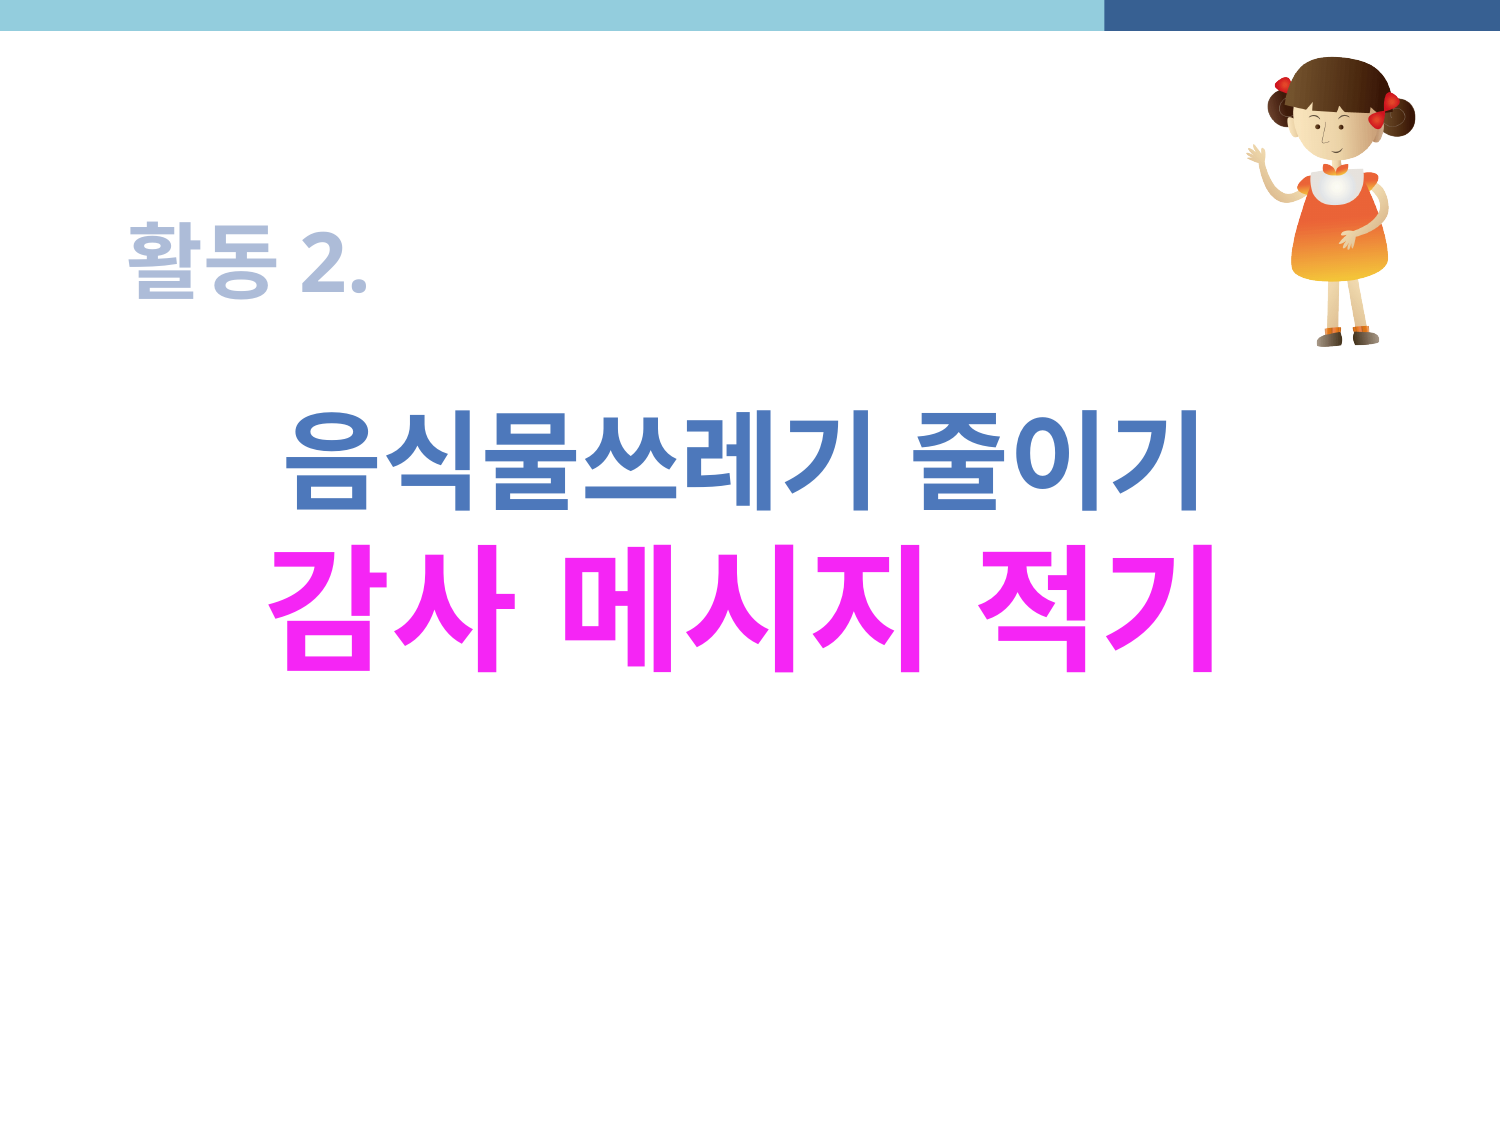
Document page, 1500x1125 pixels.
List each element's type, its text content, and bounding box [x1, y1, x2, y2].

text_box [0, 0, 1102, 33]
text_box [1102, 0, 1500, 33]
text_box 음식물쓰레기 줄이기 감사 메시지 적기 [0, 385, 1495, 695]
picture [1245, 54, 1416, 347]
text_box 활동2. [112, 201, 491, 317]
